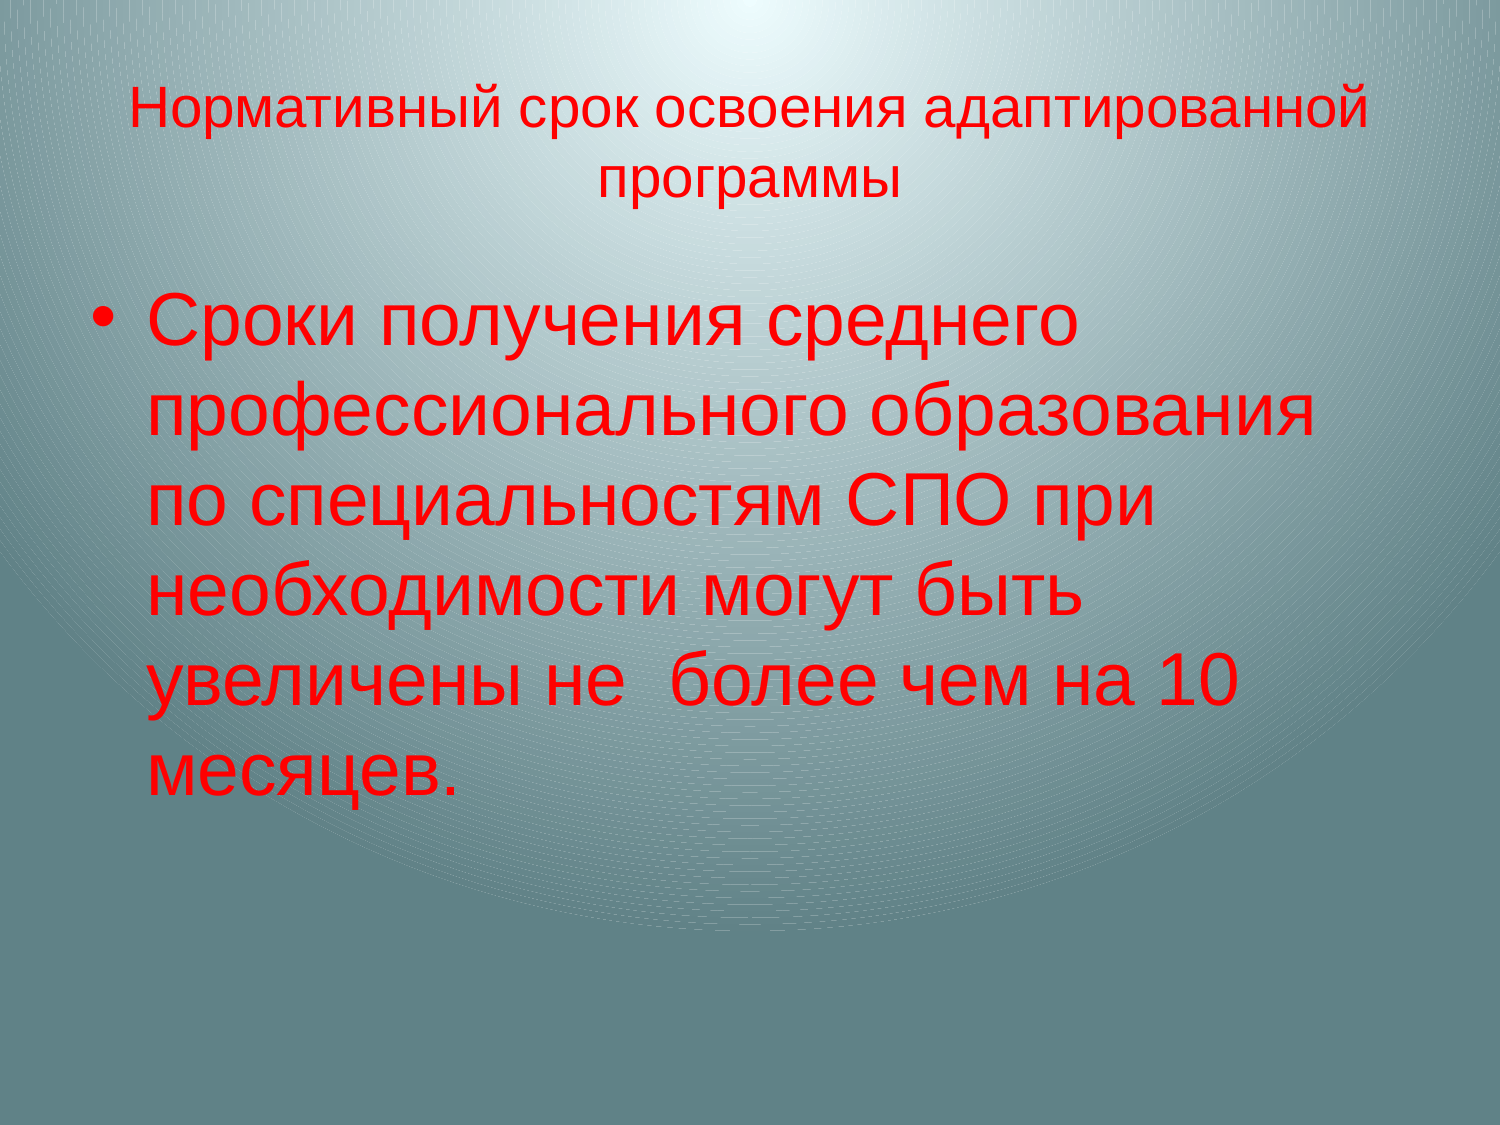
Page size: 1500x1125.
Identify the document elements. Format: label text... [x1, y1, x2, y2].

title Нормативный срок освоения адаптированной программы [75, 45, 1425, 233]
list Сроки получения среднего профессионального образования по специальностям СПО при необходимости могут быть увеличены не более чем на 10 месяцев. [75, 262, 1425, 1005]
